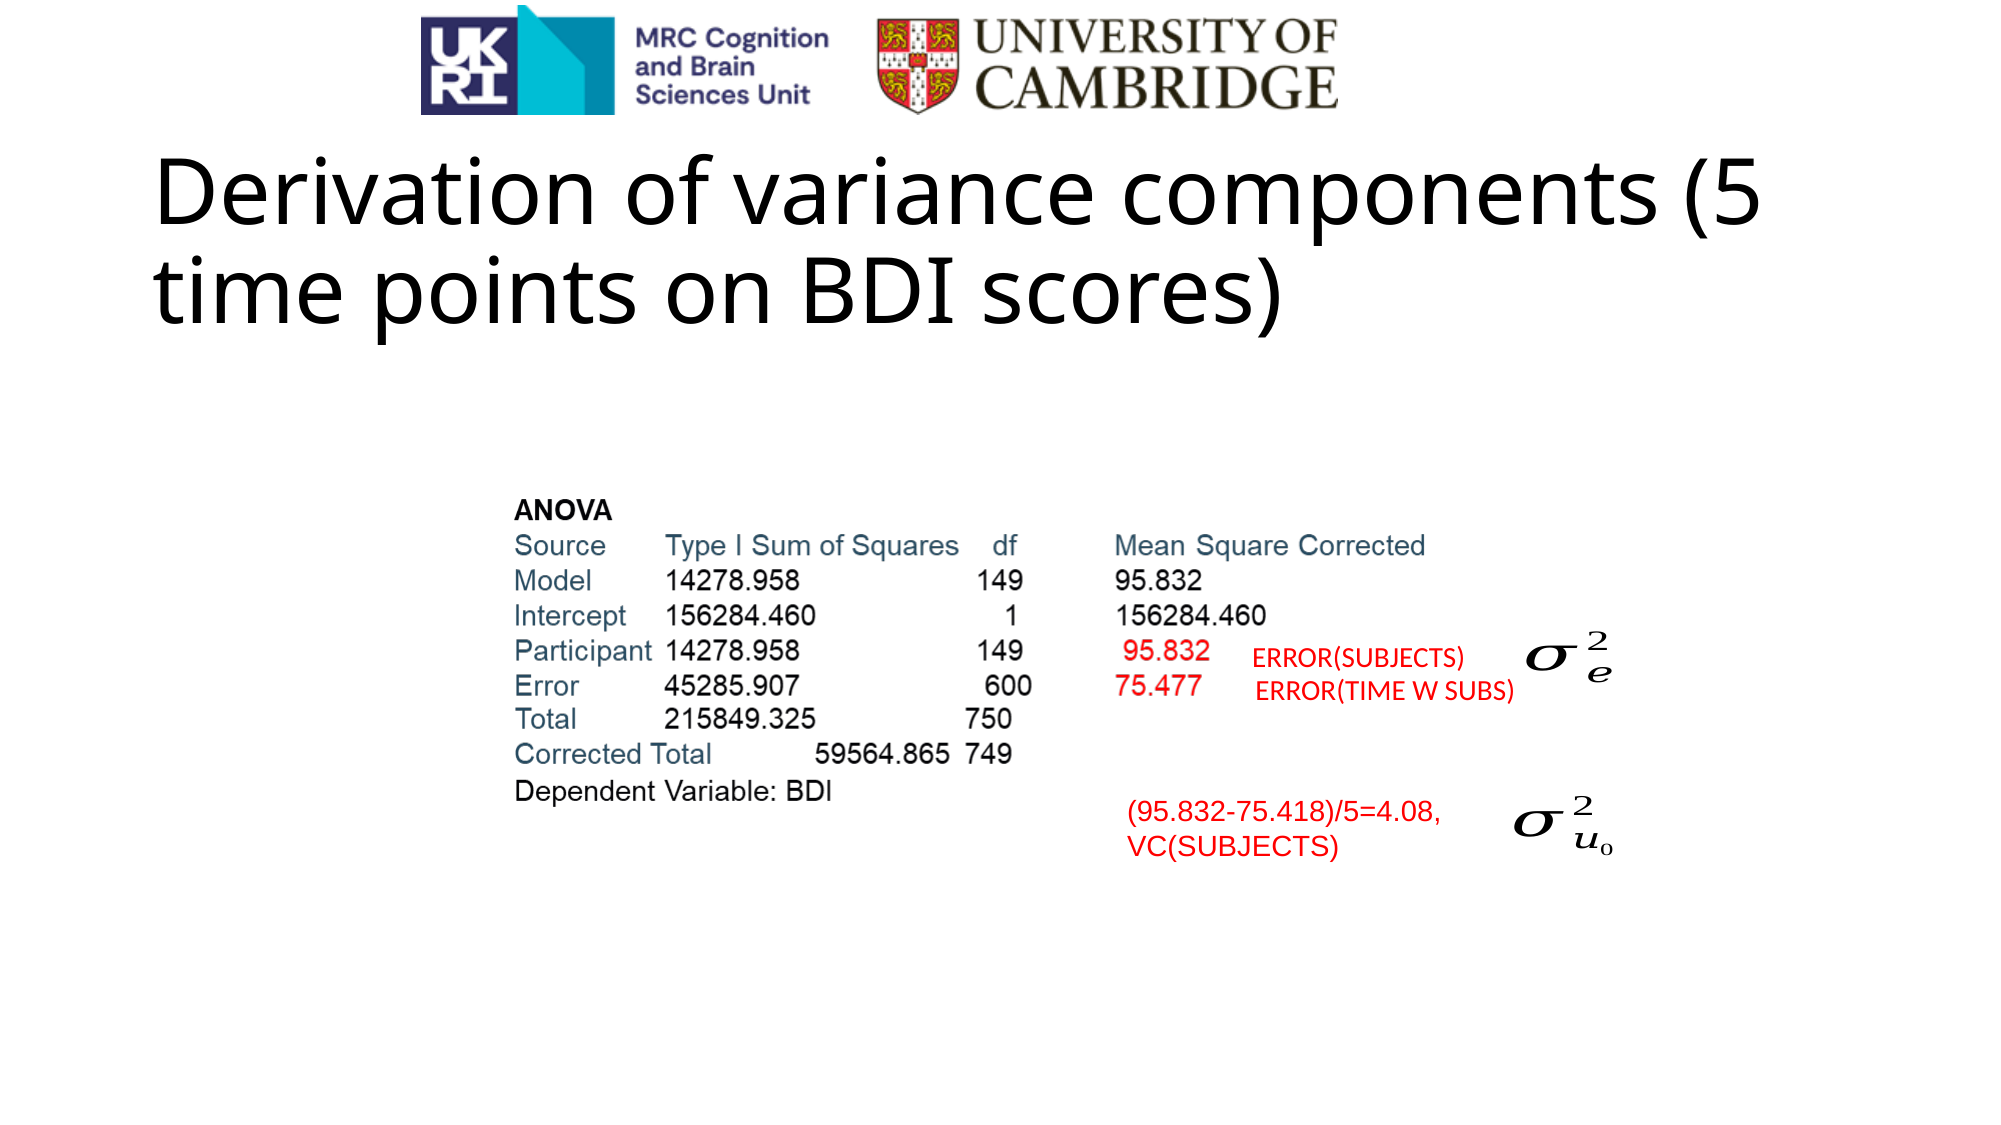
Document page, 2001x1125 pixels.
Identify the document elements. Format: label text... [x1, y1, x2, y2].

text_box ERROR(TIME W SUBS) [1503, 663, 1537, 714]
text_box (95.832-75.418)/5=4.08, VC(SUBJECTS) [1112, 785, 1863, 870]
title Derivation of variance components (5 time points on BDI scores) [137, 135, 1863, 354]
picture [421, 5, 1338, 115]
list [496, 449, 1503, 864]
